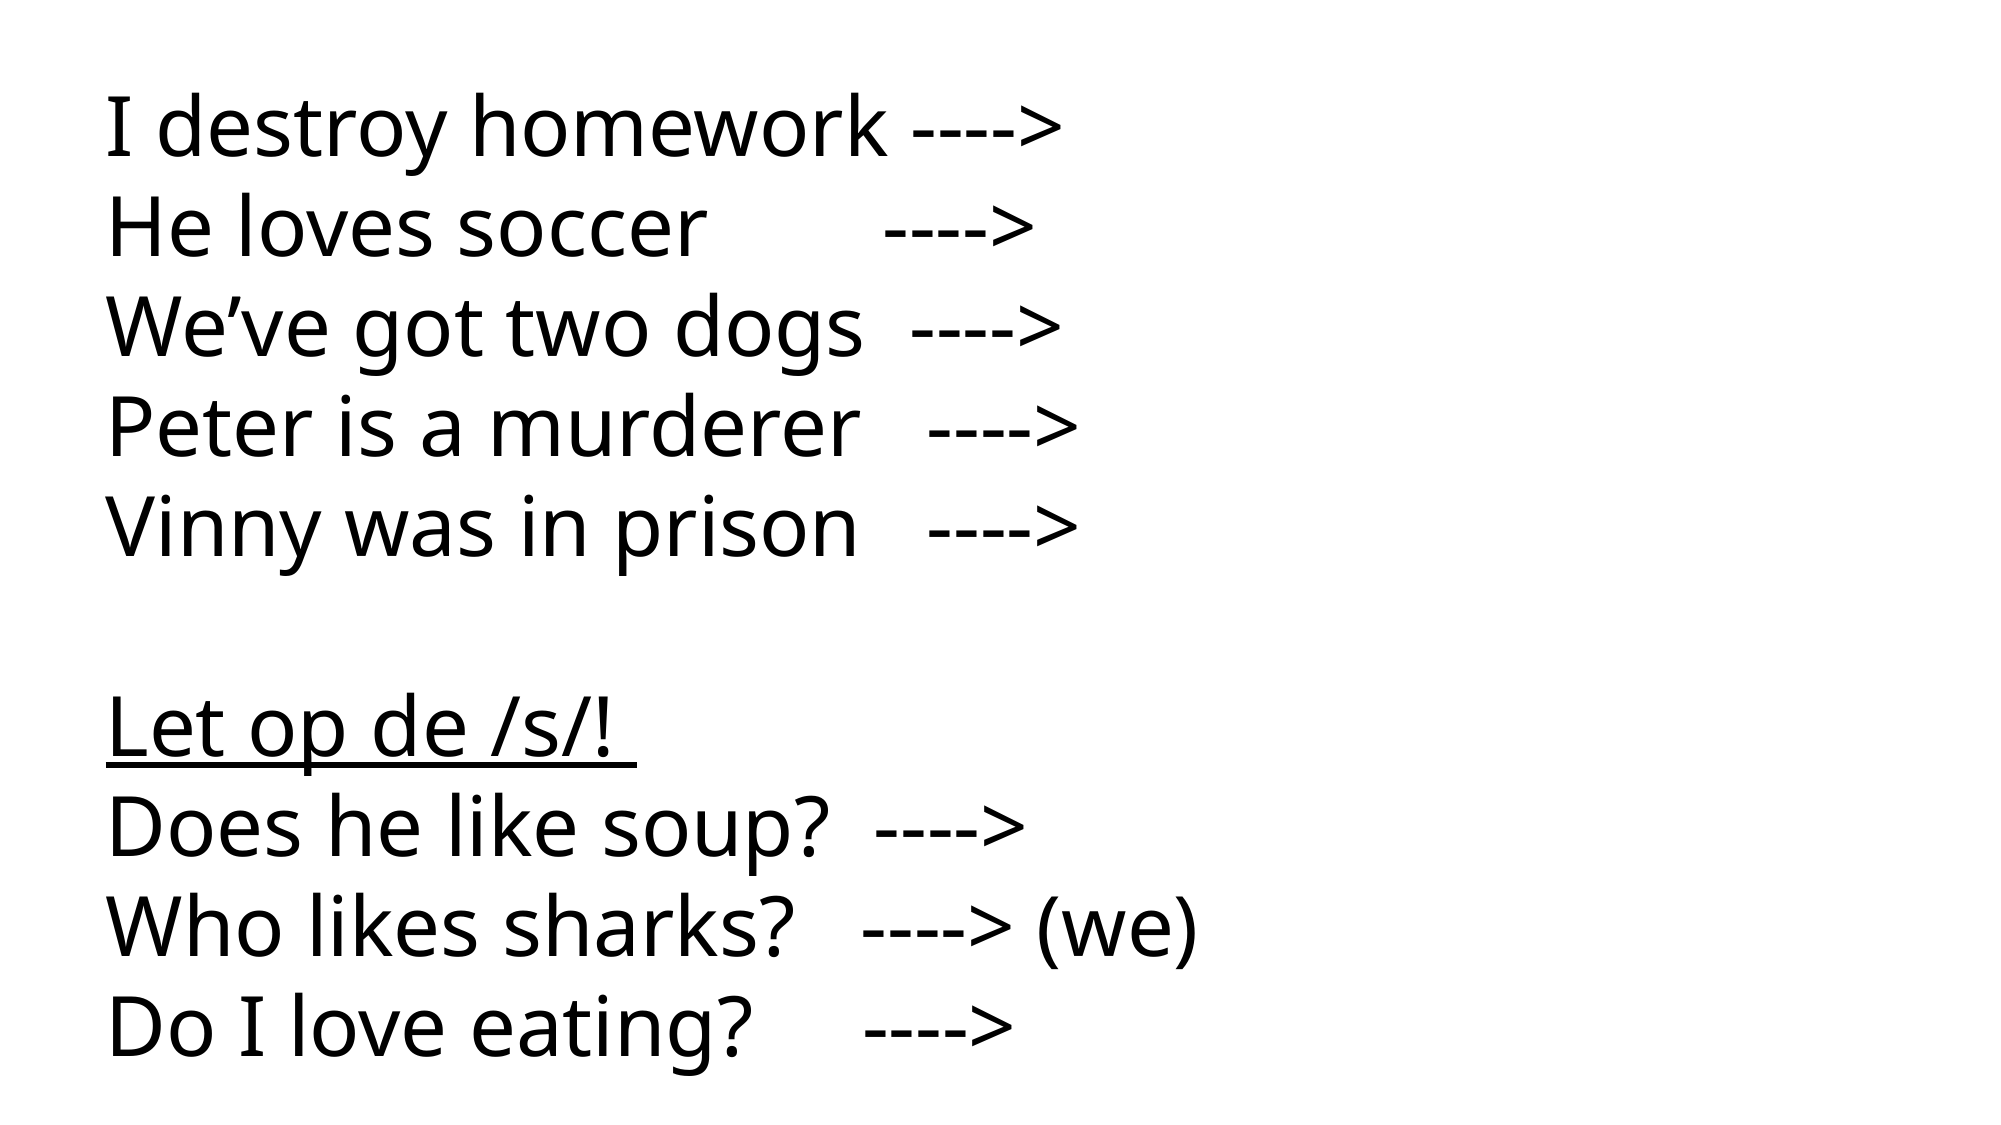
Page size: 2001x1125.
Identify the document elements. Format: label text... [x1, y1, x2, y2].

text_box I destroy homework ----> He loves soccer ----> We’ve got two dogs ----> Peter is a murderer ----> Vinny was in prison ----> Let op de /s/! Does he like soup? ----> Who likes sharks? ----> (we) Do I love eating? ----> [90, 65, 1500, 1080]
